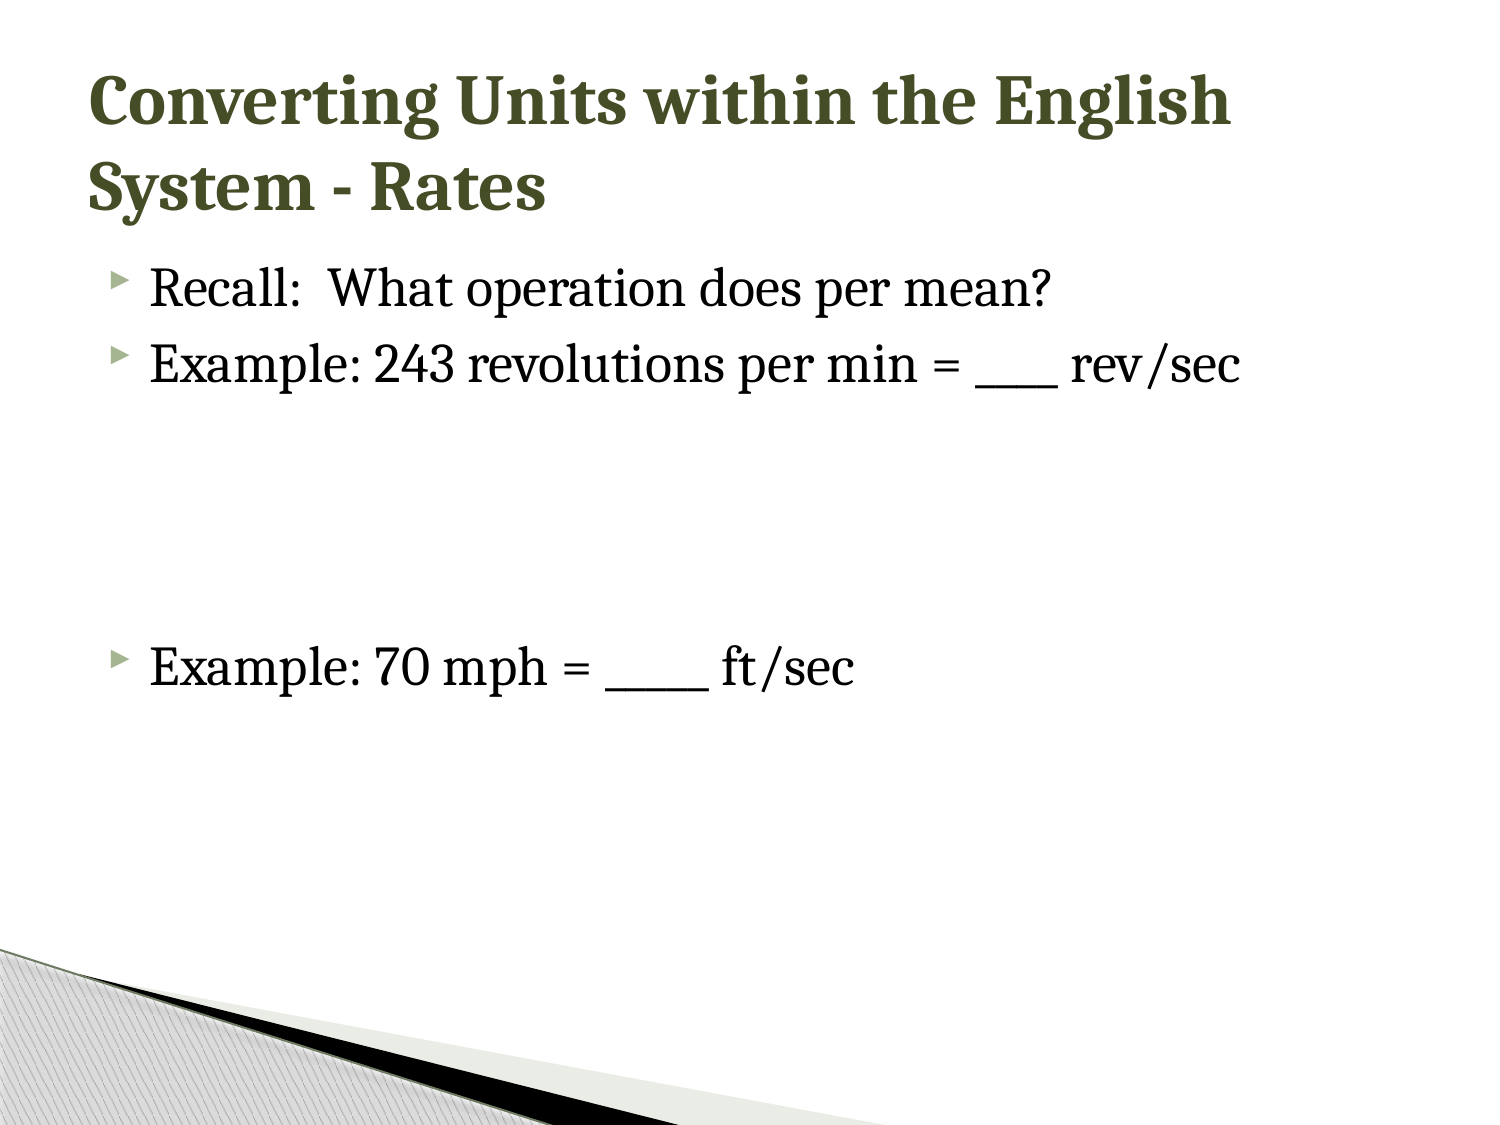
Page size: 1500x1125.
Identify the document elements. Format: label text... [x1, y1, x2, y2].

title Converting Units within the English System - Rates [75, 45, 1425, 233]
list Recall: What operation does per mean? Example: 243 revolutions per min = ____ rev/sec Example: 70 mph = _____ ft/sec [75, 243, 1425, 986]
